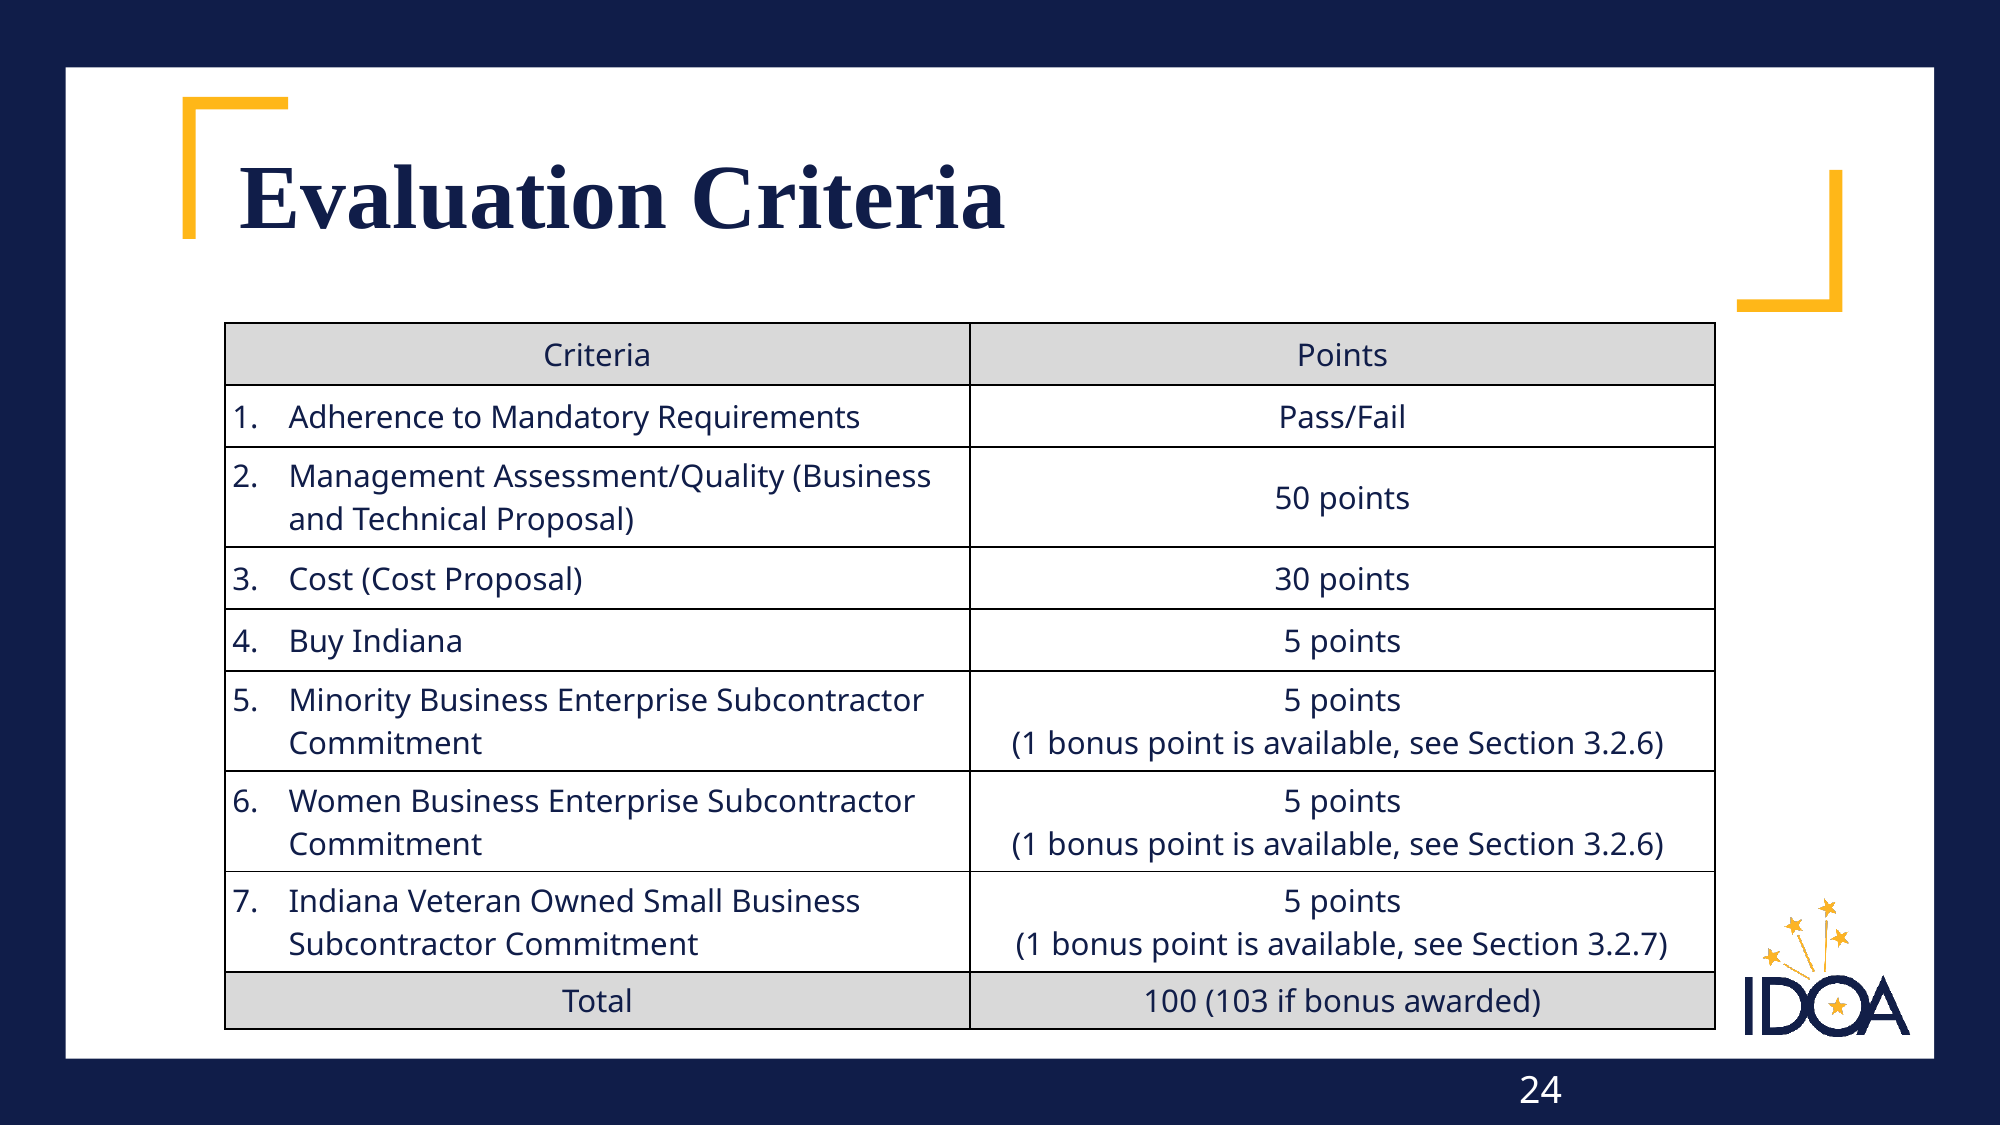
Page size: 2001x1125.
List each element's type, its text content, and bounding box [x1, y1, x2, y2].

table_cell 5 points (1 bonus point is available, see Section 3.2.6) [971, 772, 1714, 871]
table_cell 30 points [971, 548, 1714, 608]
slide_number 24 [1504, 1058, 1767, 1125]
table_cell 50 points [971, 448, 1714, 546]
table_cell 5 points (1 bonus point is available, see Section 3.2.6) [971, 672, 1714, 770]
table_cell Indiana Veteran Owned Small Business Subcontractor Commitment [226, 872, 969, 971]
table_cell Minority Business Enterprise Subcontractor Commitment [226, 672, 969, 770]
table_cell 100 (103 if bonus awarded) [971, 973, 1714, 1028]
table_header Criteria [226, 324, 969, 384]
table_header Points [971, 324, 1714, 384]
table_cell Management Assessment/Quality (Business and Technical Proposal) [226, 448, 969, 546]
table_cell 5 points [971, 610, 1714, 670]
table_cell Buy Indiana [226, 610, 969, 670]
table_cell Adherence to Mandatory Requirements [226, 386, 969, 446]
table_cell Pass/Fail [971, 386, 1714, 446]
table_cell Women Business Enterprise Subcontractor Commitment [226, 772, 969, 871]
table_cell Total [226, 973, 969, 1028]
table_cell Cost (Cost Proposal) [226, 548, 969, 608]
table_cell 5 points (1 bonus point is available, see Section 3.2.7) [971, 872, 1714, 971]
title Evaluation Criteria [225, 142, 1800, 279]
picture [1702, 857, 1959, 1114]
